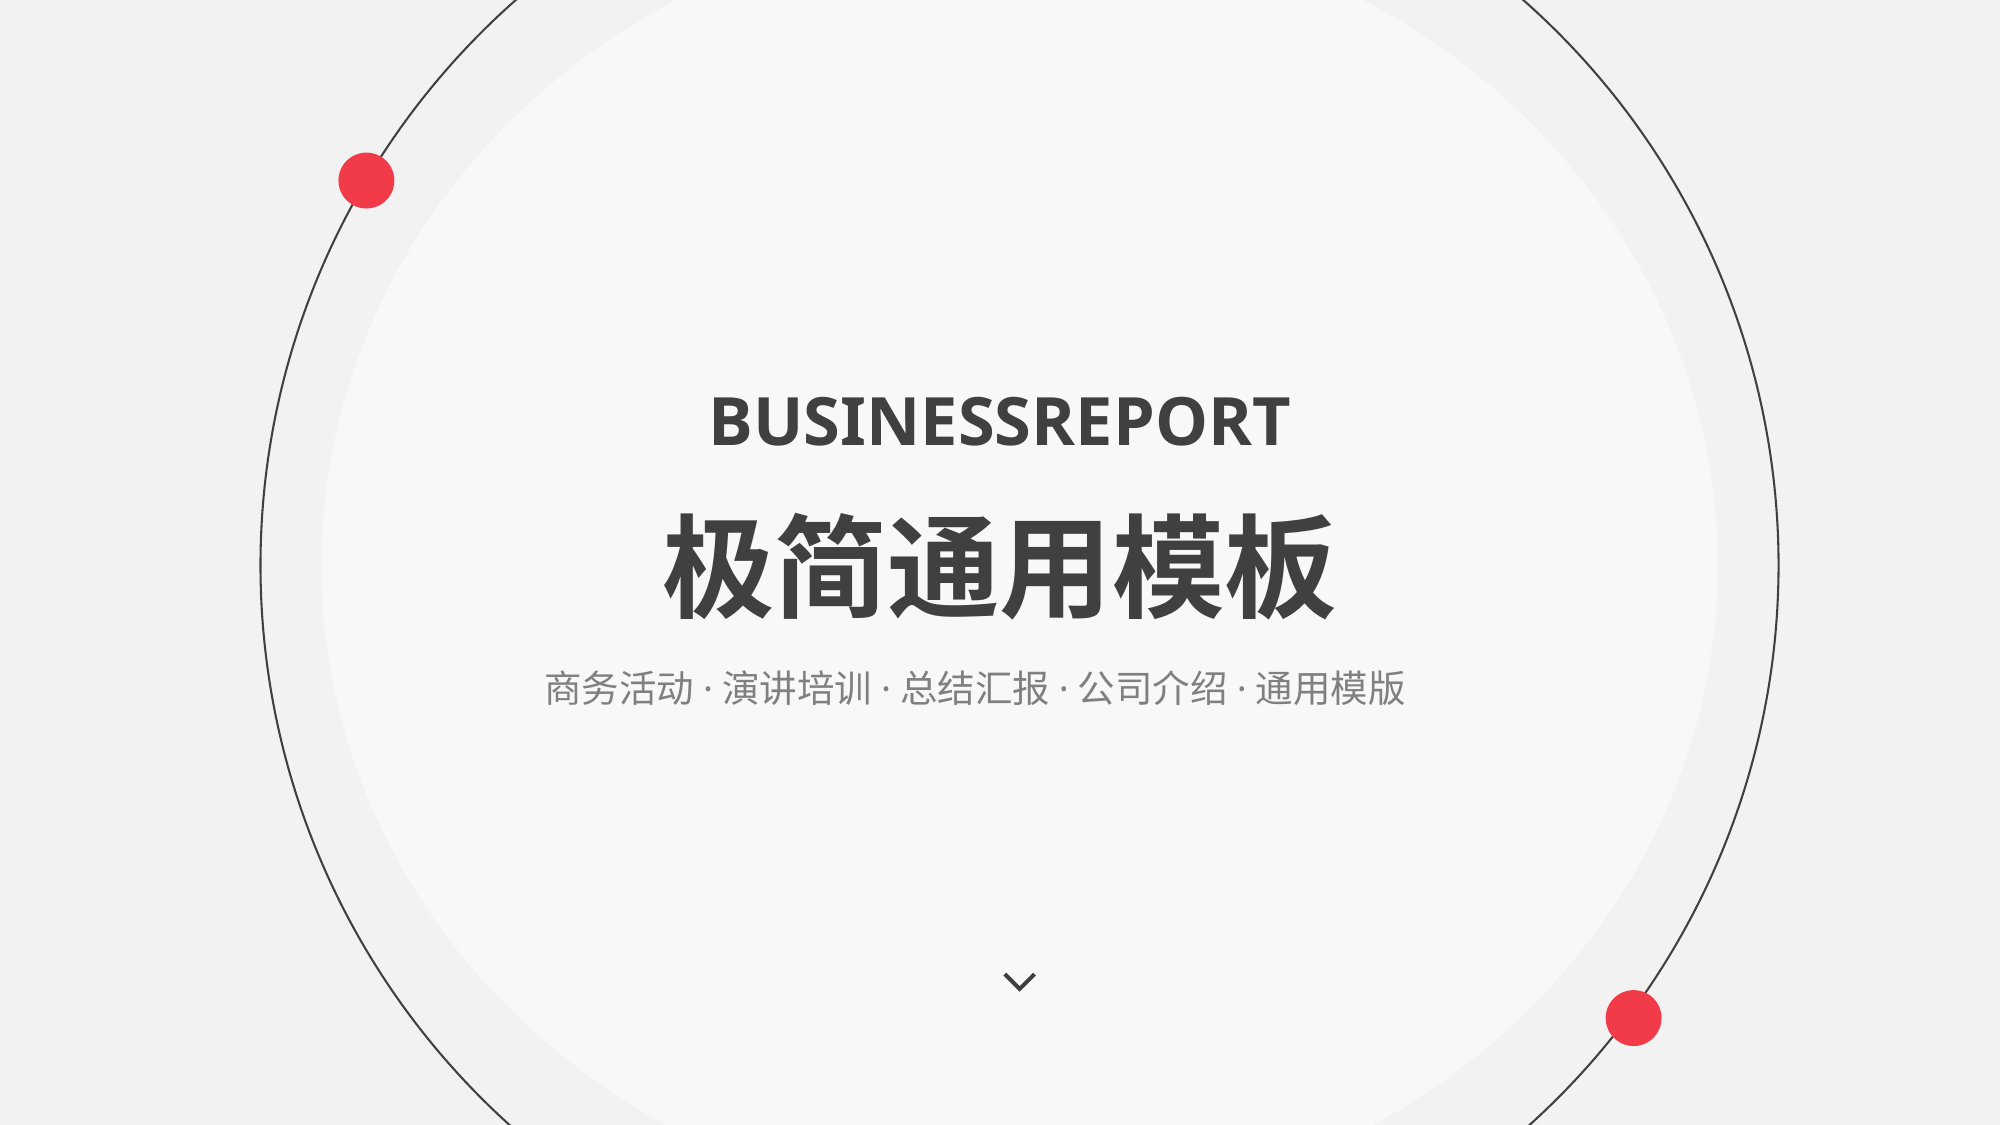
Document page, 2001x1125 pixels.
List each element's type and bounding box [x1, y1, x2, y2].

text_box [338, 152, 1662, 1047]
text_box [259, 230, 338, 901]
text_box [382, 0, 1657, 152]
text_box [1662, 160, 1780, 970]
text_box [433, 1047, 1606, 1125]
